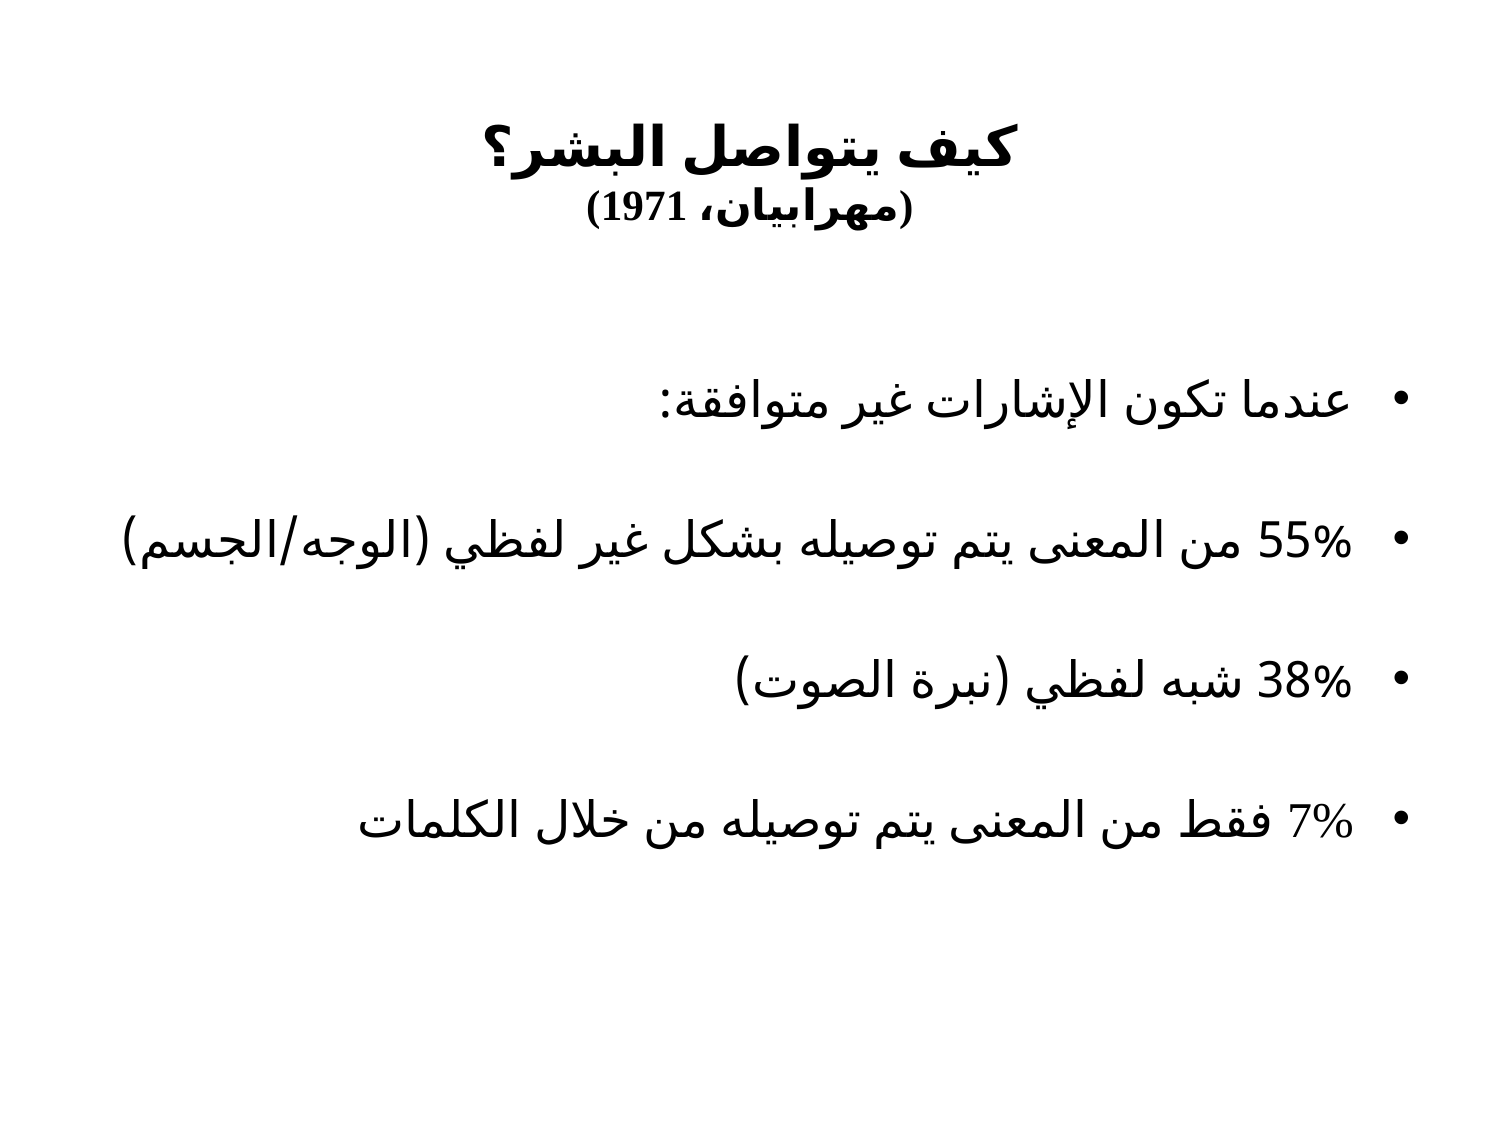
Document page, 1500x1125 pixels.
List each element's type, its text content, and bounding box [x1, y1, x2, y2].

title كيف يتواصل البشر؟ (مهرابيان، 1971) [75, 101, 1425, 290]
list عندما تكون الإشارات غير متوافقة: 55% من المعنى يتم توصيله بشكل غير لفظي (الوجه/الجسم) 38% شبه لفظي (نبرة الصوت) 7% فقط من المعنى يتم توصيله من خلال الكلمات [75, 360, 1425, 1125]
